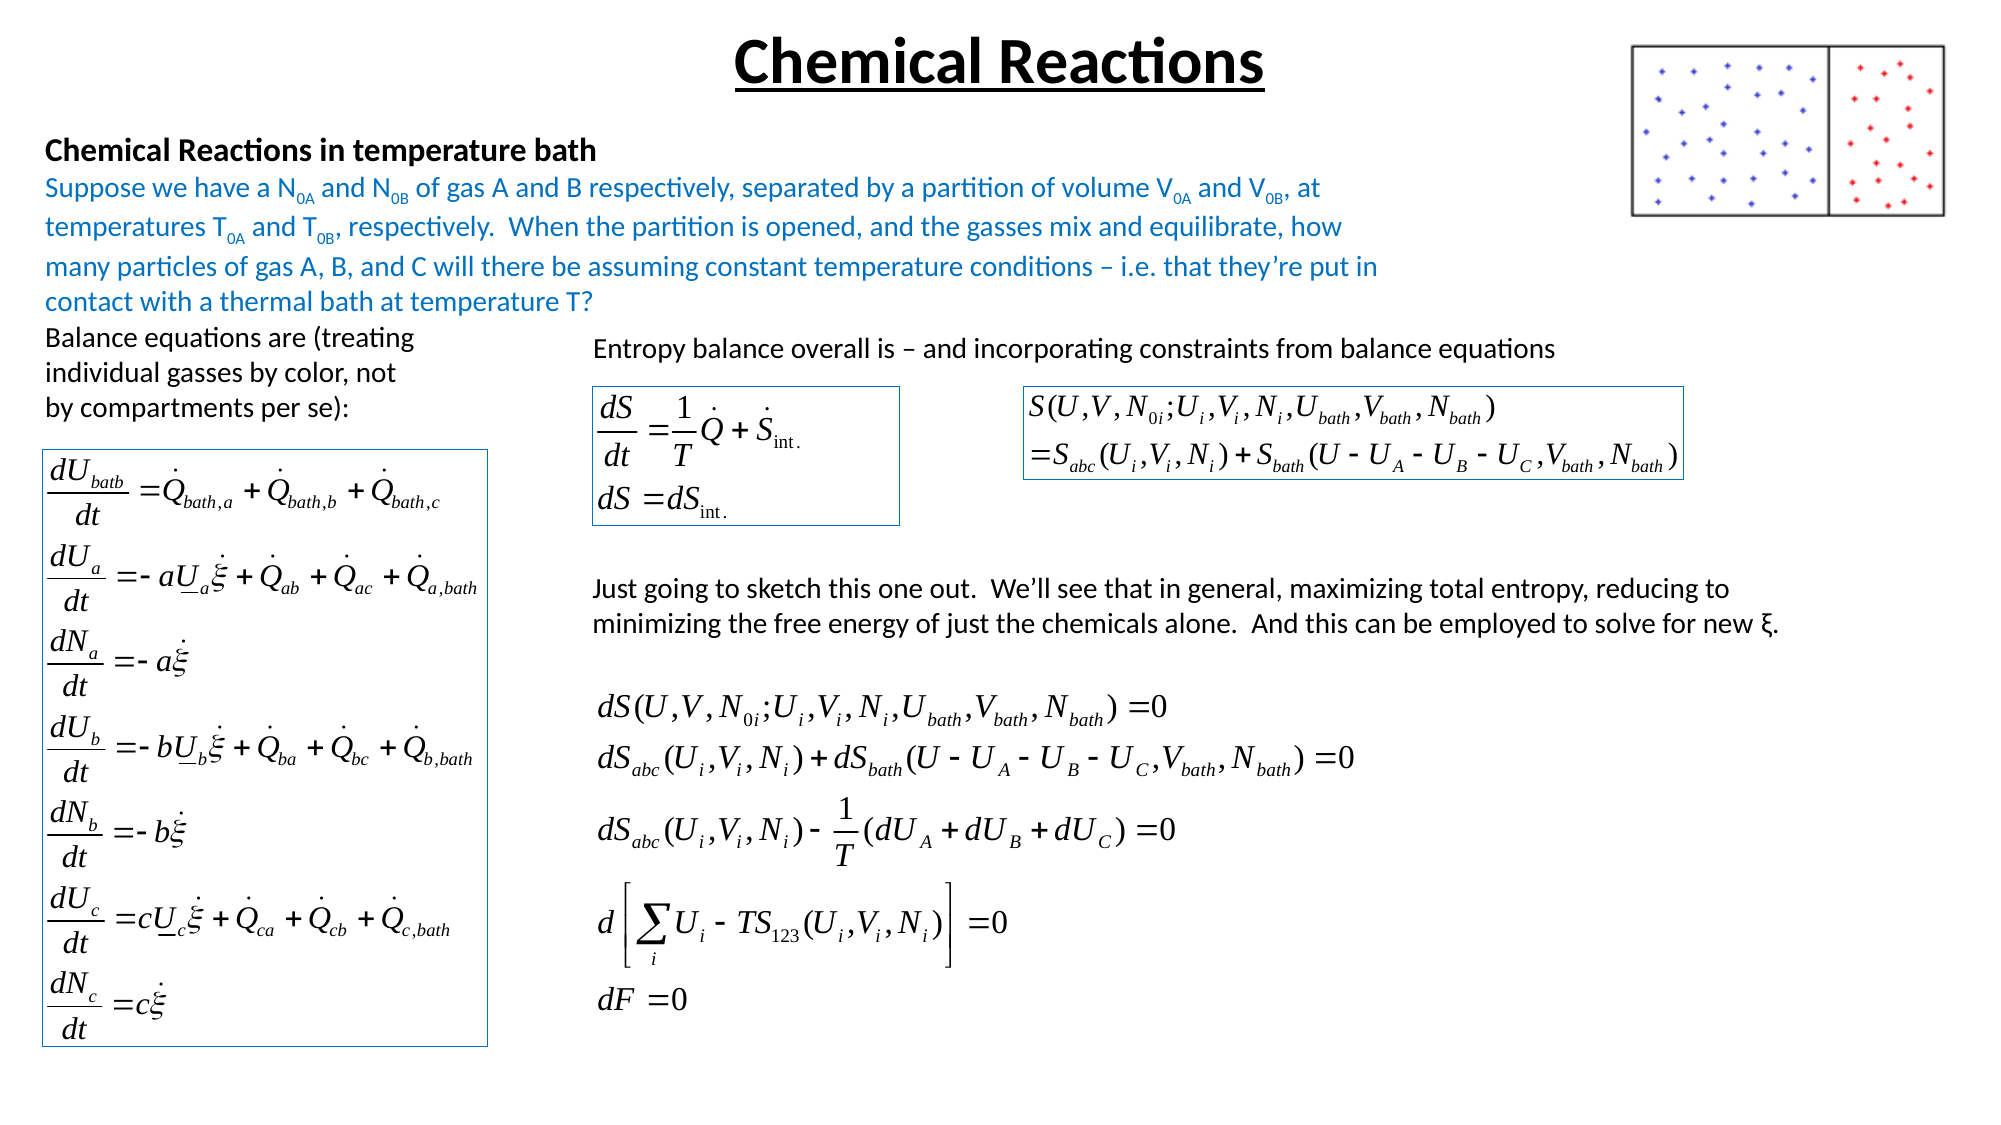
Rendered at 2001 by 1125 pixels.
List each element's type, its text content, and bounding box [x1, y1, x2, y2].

text_box Chemical Reactions [519, 19, 1481, 106]
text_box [42, 449, 488, 1047]
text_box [592, 386, 900, 526]
text_box Entropy balance overall is – and incorporating constraints from balance equations [578, 321, 1572, 372]
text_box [592, 684, 1362, 1018]
text_box Just going to sketch this one out. We’ll see that in general, maximizing total entropy, reducing to minimizing the free energy of just the chemicals alone. And this can be employed to solve for new ξ. [577, 562, 1860, 648]
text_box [1023, 386, 1684, 480]
text_box Chemical Reactions in temperature bath Suppose we have a N0A and N0B of gas A and B respectively, separated by a partition of volume V0A and V0B, at temperatures T0A and T0B, respectively. When the partition is opened, and the gasses mix and equilibrate, how many particles of gas A, B, and C will there be assuming constant temperature conditions – i.e. that they’re put in contact with a thermal bath at temperature T? [30, 120, 1410, 325]
picture [1617, 29, 1970, 250]
text_box Balance equations are (treating individual gasses by color, not by compartments per se): [30, 311, 438, 431]
